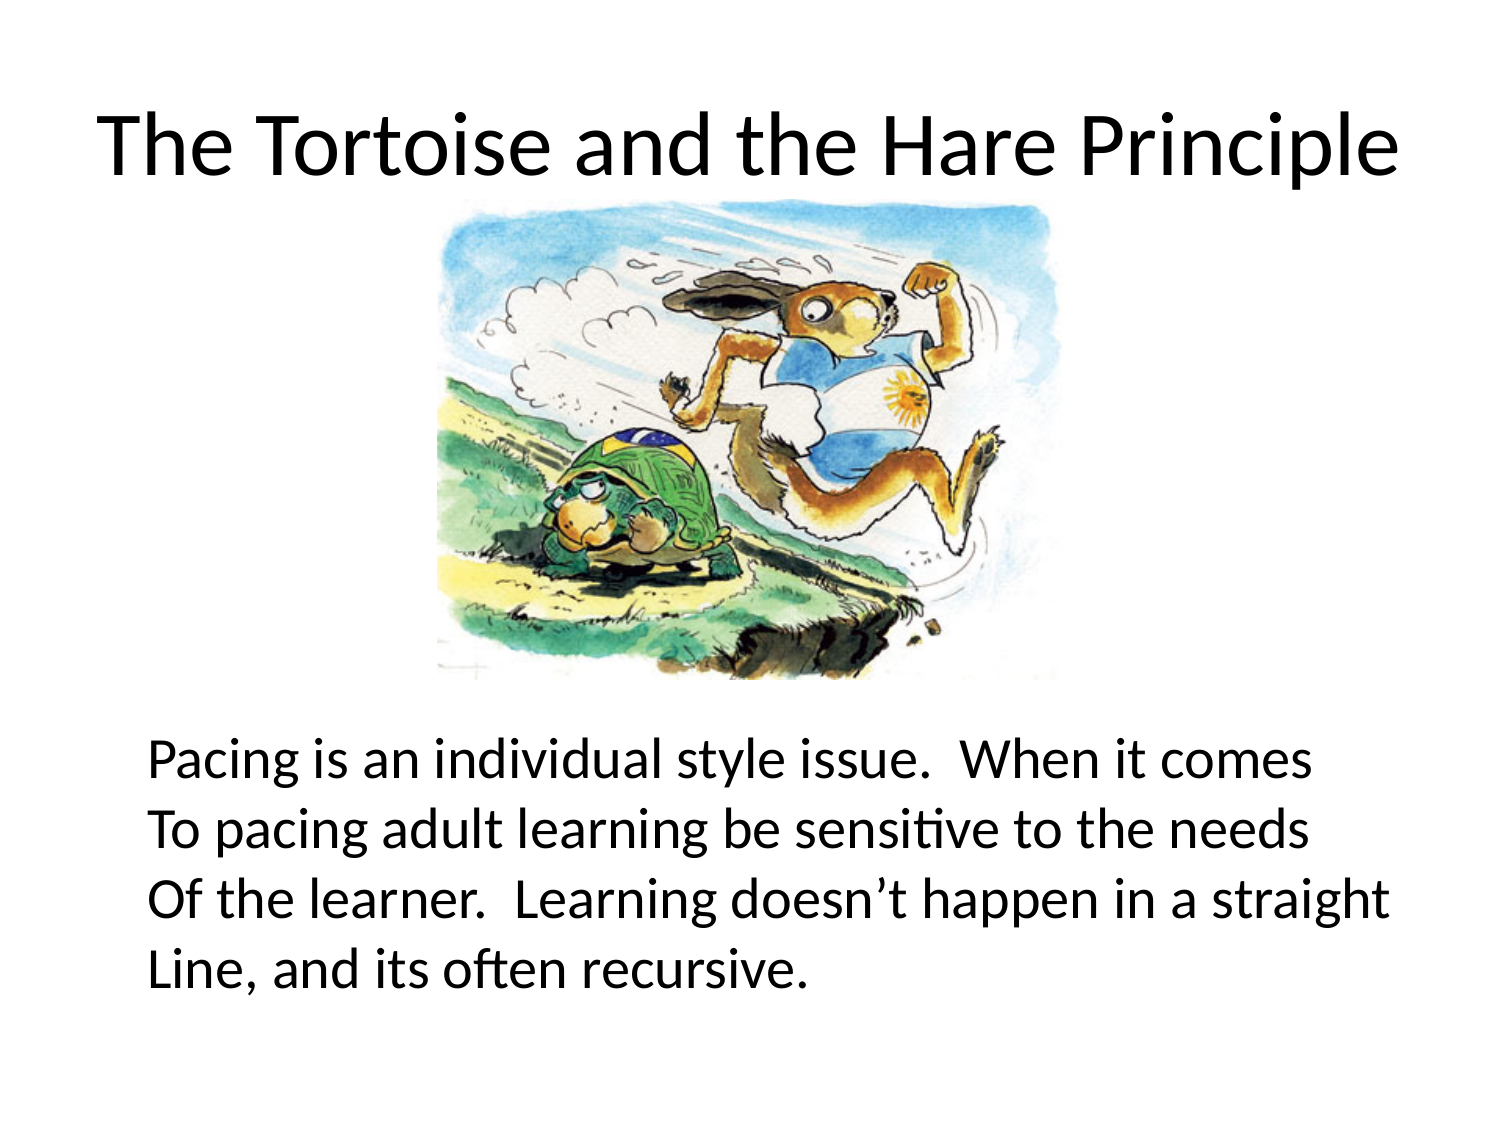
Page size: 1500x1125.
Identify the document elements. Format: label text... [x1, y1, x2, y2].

title The Tortoise and the Hare Principle [75, 45, 1425, 233]
picture [437, 199, 1063, 680]
text_box Pacing is an individual style issue. When it comes To pacing adult learning be sensitive to the needs Of the learner. Learning doesn’t happen in a straight Line, and its often recursive. [132, 712, 1407, 1008]
